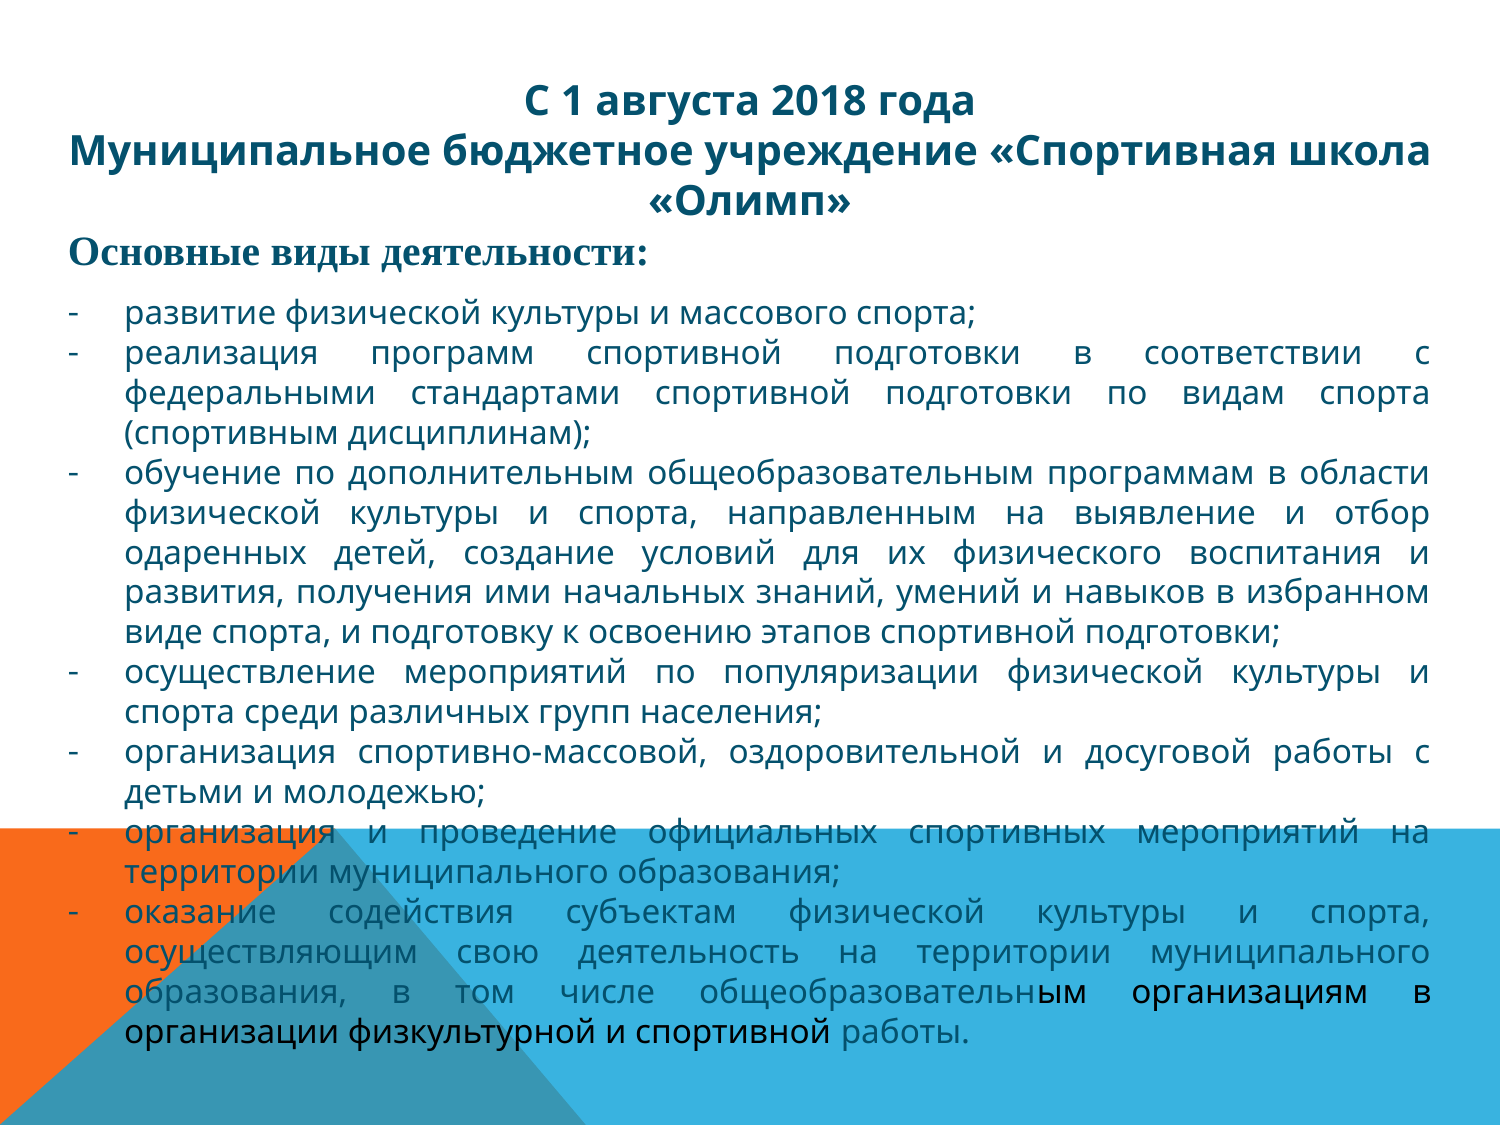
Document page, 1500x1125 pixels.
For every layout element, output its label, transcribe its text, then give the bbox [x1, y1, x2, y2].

text_box С 1 августа 2018 года Муниципальное бюджетное учреждение «Спортивная школа «Олимп» Основные виды деятельности: развитие физической культуры и массового спорта; реализация программ спортивной подготовки в соответствии с федеральными стандартами спортивной подготовки по видам спорта (спортивным дисциплинам); обучение по дополнительным общеобразовательным программам в области физической культуры и спорта, направленным на выявление и отбор одаренных детей, создание условий для их физического воспитания и развития, получения ими начальных знаний, умений и навыков в избранном виде спорта, и подготовку к освоению этапов спортивной подготовки; осуществление мероприятий по популяризации физической культуры и спорта среди различных групп населения; организация спортивно-массовой, оздоровительной и досуговой работы с детьми и молодежью; организация и проведение официальных спортивных мероприятий на территории муниципального образования; оказание содействия субъектам физической культуры и спорта, осуществляющим свою деятельность на территории муниципального образования, в том числе общеобразовательным организациям в организации физкультурной и спортивной работы. [53, 66, 1447, 1058]
